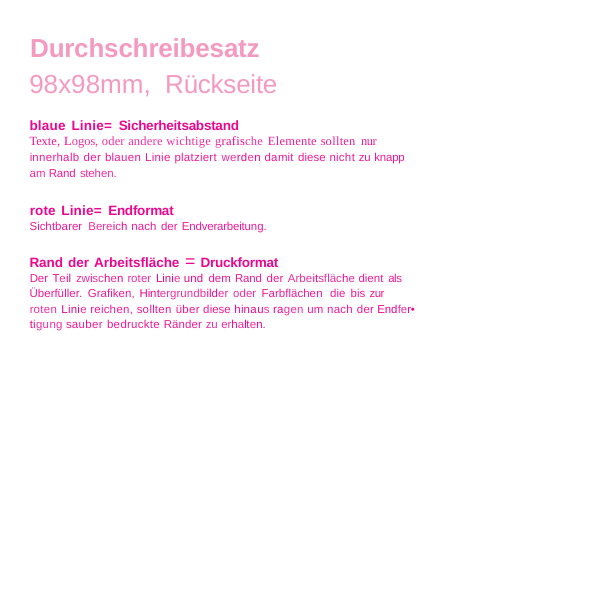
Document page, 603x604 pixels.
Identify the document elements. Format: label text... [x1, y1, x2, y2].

list blaue Linie= Sicherheitsabstand Texte, Logos, oder andere wichtige grafische Elemente sollten nur innerhalb der blauen Linie platziert werden damit diese nicht zu knapp am Rand stehen. rote Linie= Endformat Sichtbarer Bereich nach der Endverarbeitung. Rand der Arbeitsfläche = Druckformat Der Teil zwischen roter Linie und dem Rand der Arbeitsfläche dient als Überfüller. Grafiken, Hintergrundbilder oder Farbflächen die bis zur roten Linie reichen, sollten über diese hinaus ragen um nach der Endfer• tigung sauber bedruckte Ränder zu erhalten. [27, 114, 417, 452]
title Durchschreibesatz 98x98mm, Rückseite [27, 24, 307, 114]
